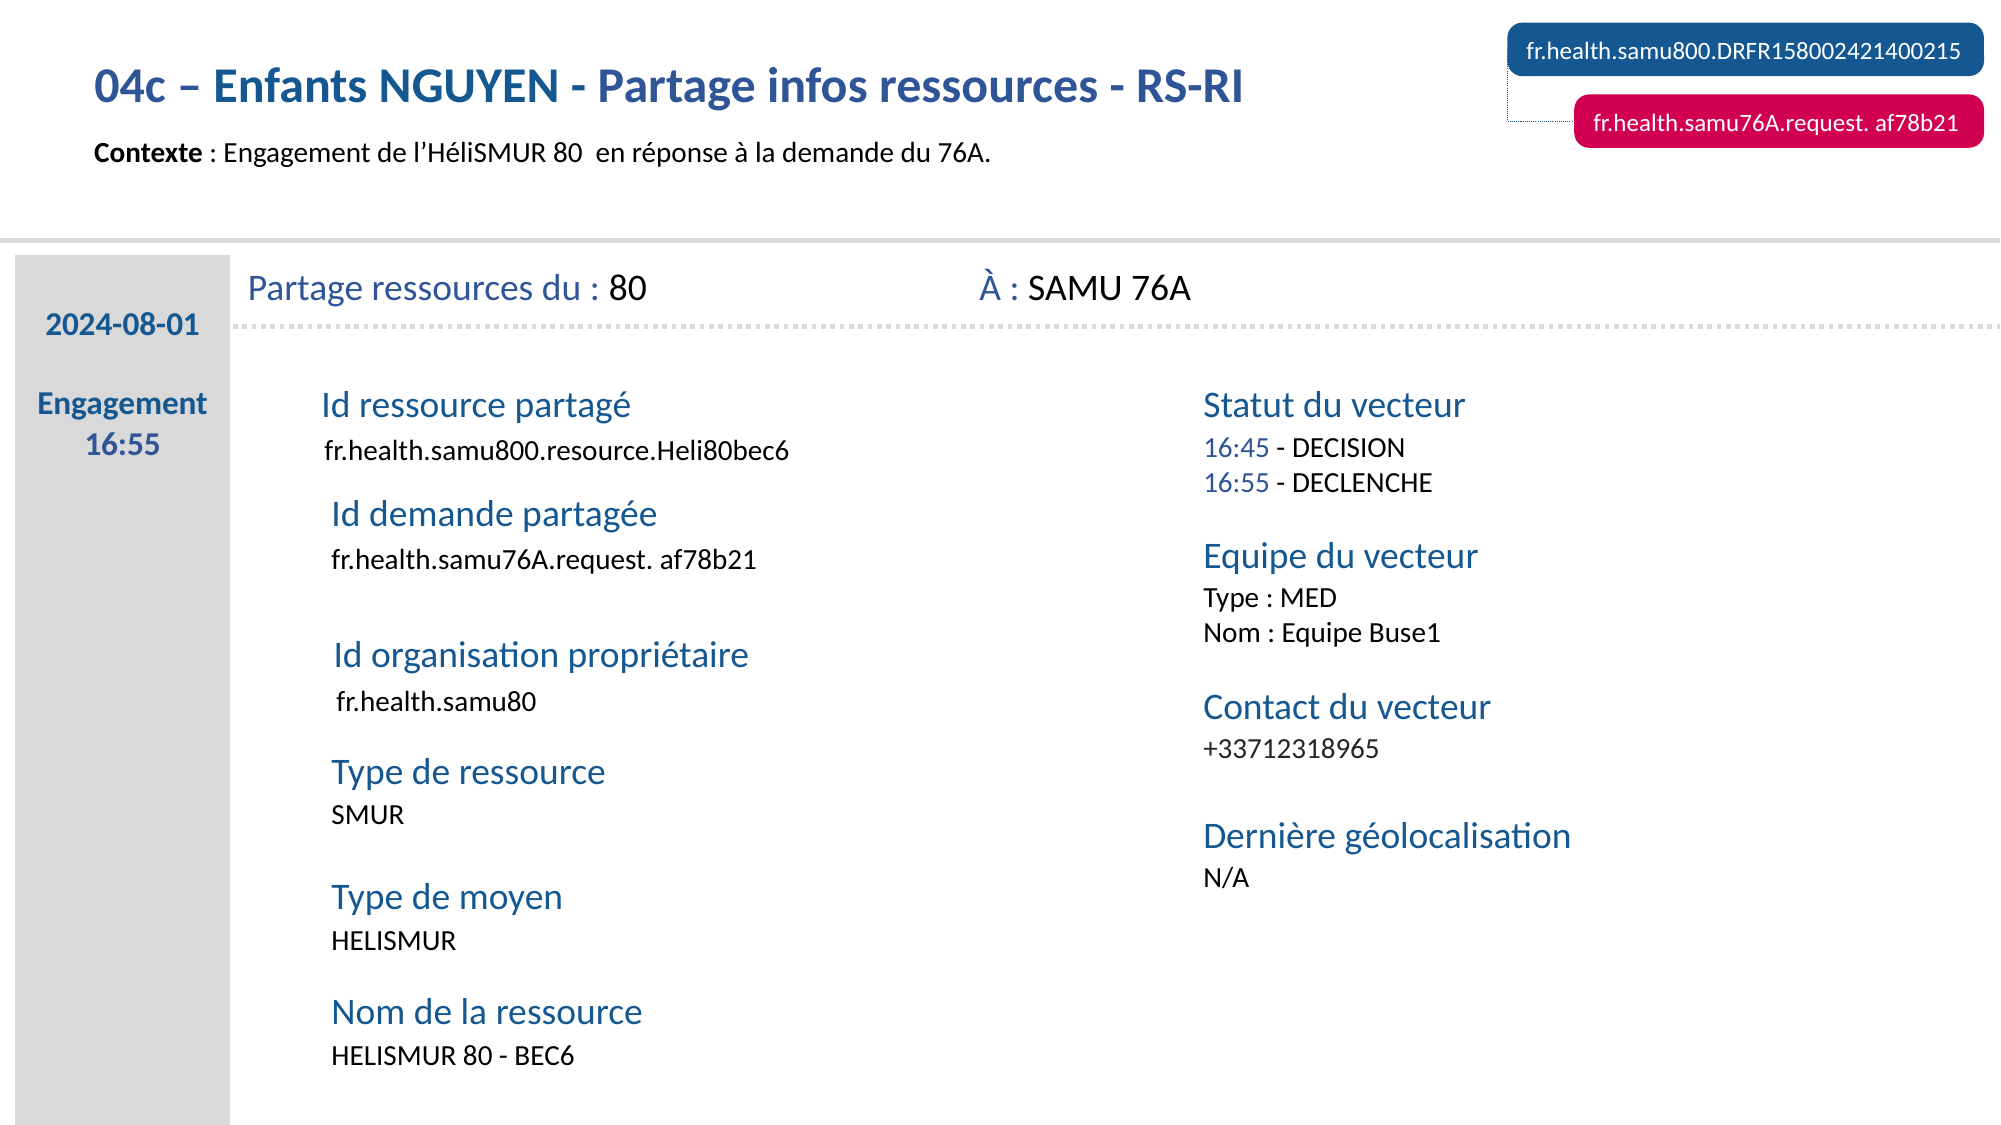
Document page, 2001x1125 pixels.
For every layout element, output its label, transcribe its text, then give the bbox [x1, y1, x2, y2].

text_box 2024-08-01 Engagement 16:55 [15, 255, 230, 1125]
text_box À : SAMU 76A [834, 256, 1337, 316]
text_box fr.health.samu800.DRFR158002421400215 [1507, 22, 1985, 77]
text_box Dernière géolocalisation [1188, 803, 1610, 851]
text_box Type : MED Nom : Equipe Buse1 [1188, 571, 1861, 656]
text_box Partage ressources du : 80 [233, 256, 735, 316]
text_box Statut du vecteur [1188, 372, 1484, 420]
text_box HELISMUR [316, 913, 995, 964]
text_box fr.health.samu800.resource.Heli80bec6 [309, 424, 961, 474]
text_box 04c – Enfants NGUYEN - Partage infos ressources - RS-RI [79, 45, 1507, 121]
text_box HELISMUR 80 - BEC6 [316, 1029, 835, 1079]
text_box fr.health.samu76A.request. af78b21 [316, 533, 968, 583]
text_box Id ressource partagé [306, 372, 900, 433]
text_box SMUR [316, 787, 995, 838]
text_box Type de moyen [316, 864, 630, 913]
text_box Type de ressource [316, 739, 659, 787]
text_box Contact du vecteur [1188, 674, 1526, 722]
text_box fr.health.samu80 [321, 674, 973, 725]
text_box 16:45 - DECISION 16:55 - DECLENCHE [1188, 420, 1861, 506]
text_box Id organisation propriétaire [318, 623, 913, 683]
text_box Equipe du vecteur [1188, 523, 1526, 571]
text_box Id demande partagée [316, 481, 910, 533]
text_box Nom de la ressource [316, 979, 689, 1029]
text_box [1507, 49, 1575, 122]
text_box +33712318965 [1188, 722, 1861, 772]
text_box Contexte : Engagement de l’HéliSMUR 80 en réponse à la demande du 76A. [79, 126, 1481, 176]
text_box fr.health.samu76A.request. af78b21 [1574, 94, 1985, 148]
text_box N/A [1188, 851, 1861, 901]
